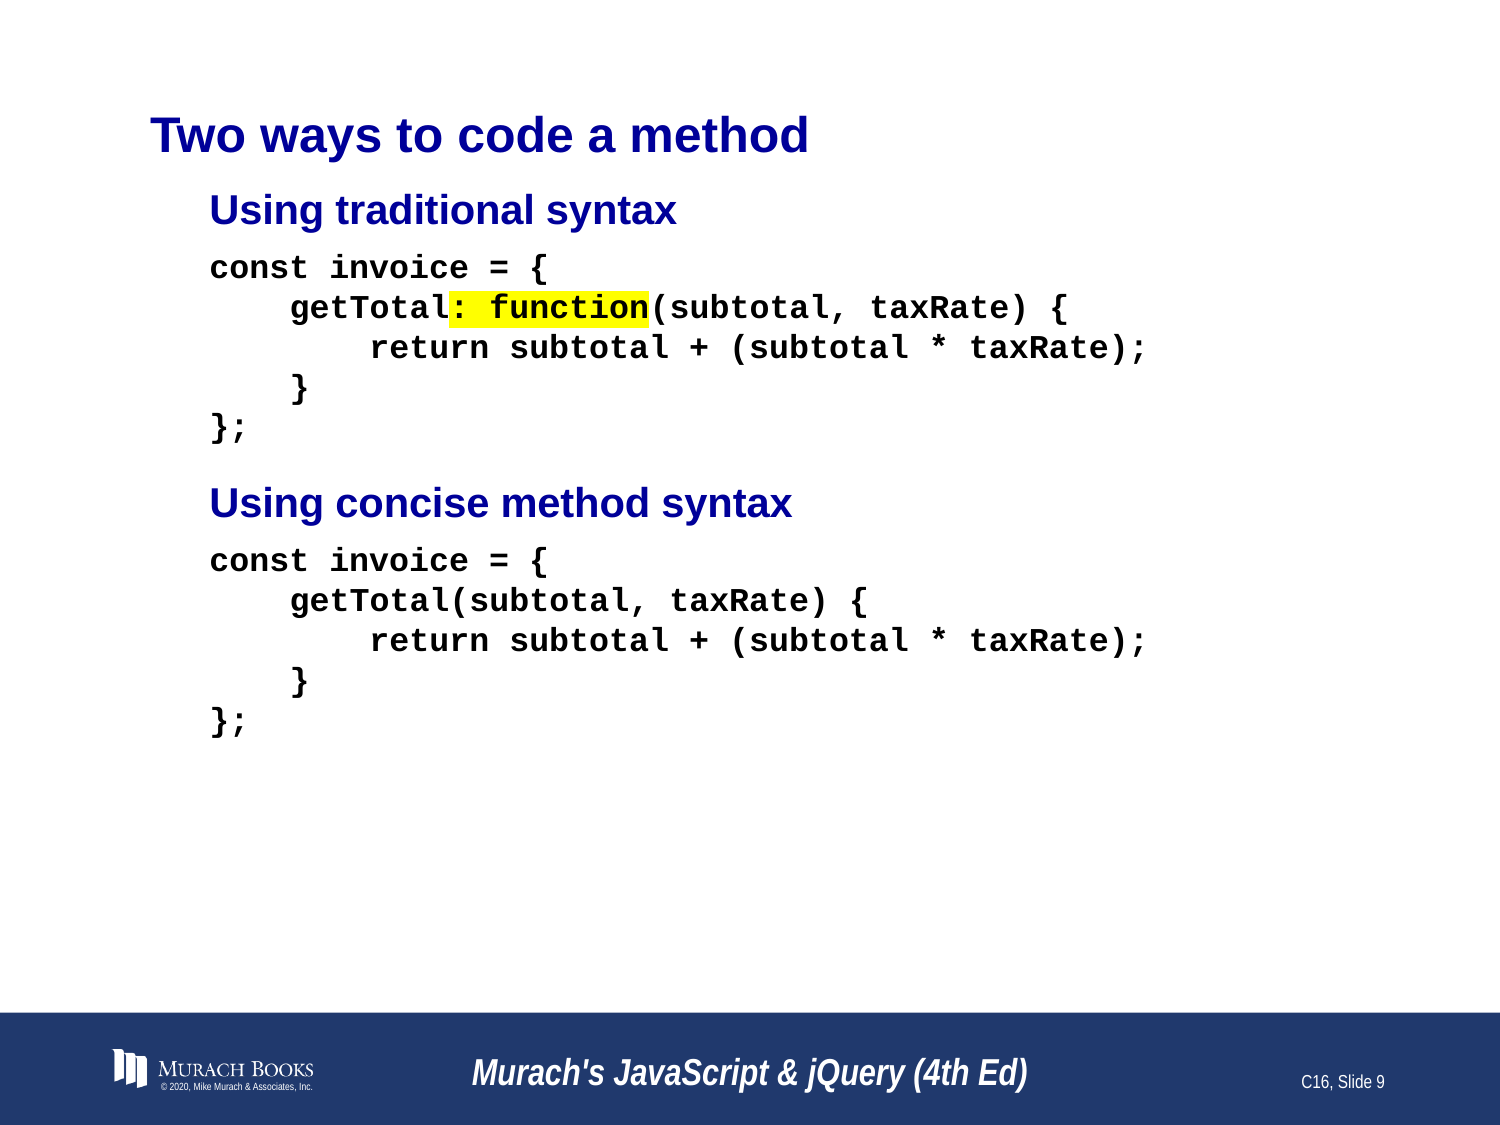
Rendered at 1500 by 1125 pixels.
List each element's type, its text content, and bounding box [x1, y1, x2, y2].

list Using traditional syntax const invoice = { getTotal: function(subtotal, taxRate) { return subtotal + (subtotal * taxRate); } }; Using concise method syntax const invoice = { getTotal(subtotal, taxRate) { return subtotal + (subtotal * taxRate); } }; [137, 174, 1350, 975]
slide_number Murach's JavaScript & jQuery (4th Ed) [463, 1025, 1050, 1100]
slide_number C16, Slide 9 [1087, 1025, 1400, 1100]
footer © 2020, Mike Murach & Associates, Inc. [12, 1025, 463, 1100]
title Two ways to code a method [150, 102, 1350, 164]
